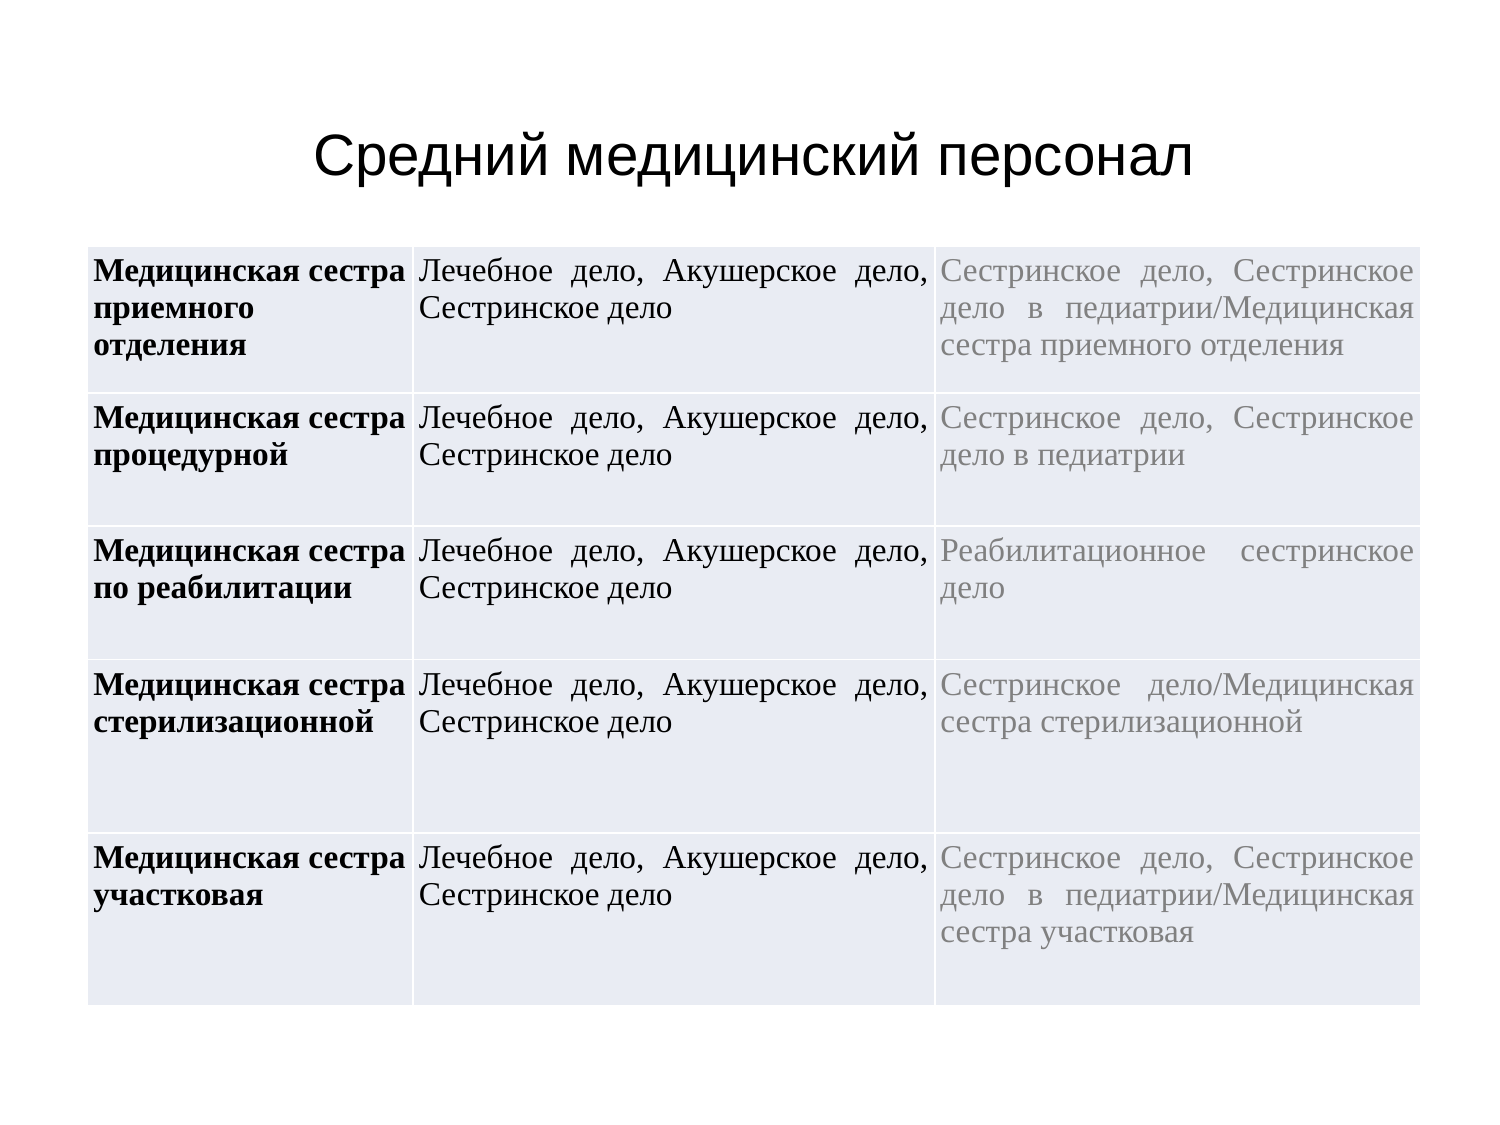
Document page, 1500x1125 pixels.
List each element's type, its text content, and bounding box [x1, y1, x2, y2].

table_cell Медицинская сестра участковая [88, 834, 412, 1005]
table_cell Медицинская сестра по реабилитации [88, 527, 412, 659]
table_cell Медицинская сестра процедурной [88, 394, 412, 525]
table_header Лечебное дело, Акушерское дело, Сестринское дело [414, 247, 934, 392]
table_cell Медицинская сестра стерилизационной [88, 660, 412, 832]
table_cell Лечебное дело, Акушерское дело, Сестринское дело [414, 394, 934, 525]
table_header Медицинская сестра приемного отделения [88, 247, 412, 392]
table_cell Реабилитационное сестринское дело [936, 527, 1420, 659]
table_cell Лечебное дело, Акушерское дело, Сестринское дело [414, 527, 934, 659]
table_cell Сестринское дело, Сестринское дело в педиатрии [936, 394, 1420, 525]
table_cell Лечебное дело, Акушерское дело, Сестринское дело [414, 660, 934, 832]
table_cell Сестринское дело, Сестринское дело в педиатрии/Медицинская сестра участковая [936, 834, 1420, 1005]
table_cell Сестринское дело/Медицинская сестра стерилизационной [936, 660, 1420, 832]
table_cell Лечебное дело, Акушерское дело, Сестринское дело [414, 834, 934, 1005]
text_box Средний медицинский персонал [131, 107, 1377, 206]
table_header Сестринское дело, Сестринское дело в педиатрии/Медицинская сестра приемного отделения [936, 247, 1420, 392]
